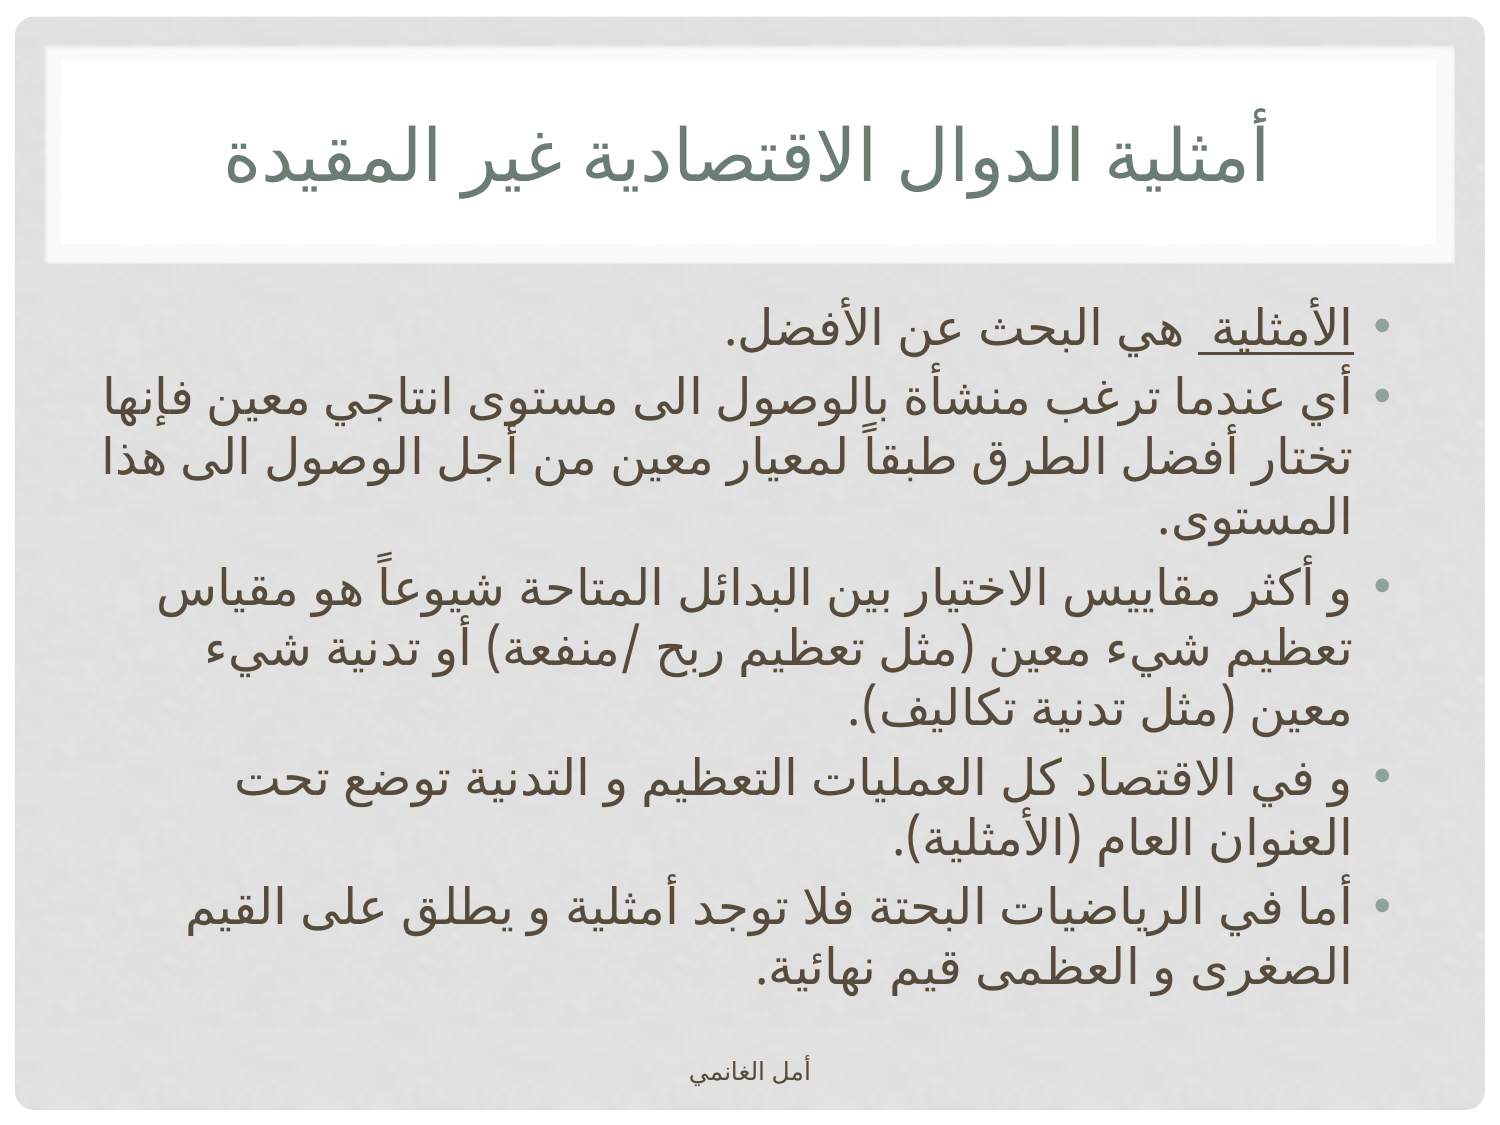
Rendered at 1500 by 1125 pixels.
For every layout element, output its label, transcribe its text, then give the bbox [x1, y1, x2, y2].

list الأمثلية هي البحث عن الأفضل. أي عندما ترغب منشأة بالوصول الى مستوى انتاجي معين فإنها تختار أفضل الطرق طبقاً لمعيار معين من أجل الوصول الى هذا المستوى. و أكثر مقاييس الاختيار بين البدائل المتاحة شيوعاً هو مقياس تعظيم شيء معين (مثل تعظيم ربح /منفعة) أو تدنية شيء معين (مثل تدنية تكاليف). و في الاقتصاد كل العمليات التعظيم و التدنية توضع تحت العنوان العام (الأمثلية). أما في الرياضيات البحتة فلا توجد أمثلية و يطلق على القيم الصغرى و العظمى قيم نهائية. [75, 287, 1425, 1005]
footer أمل الغانمي [512, 1042, 988, 1103]
title أمثلية الدوال الاقتصادية غير المقيدة [69, 66, 1425, 238]
